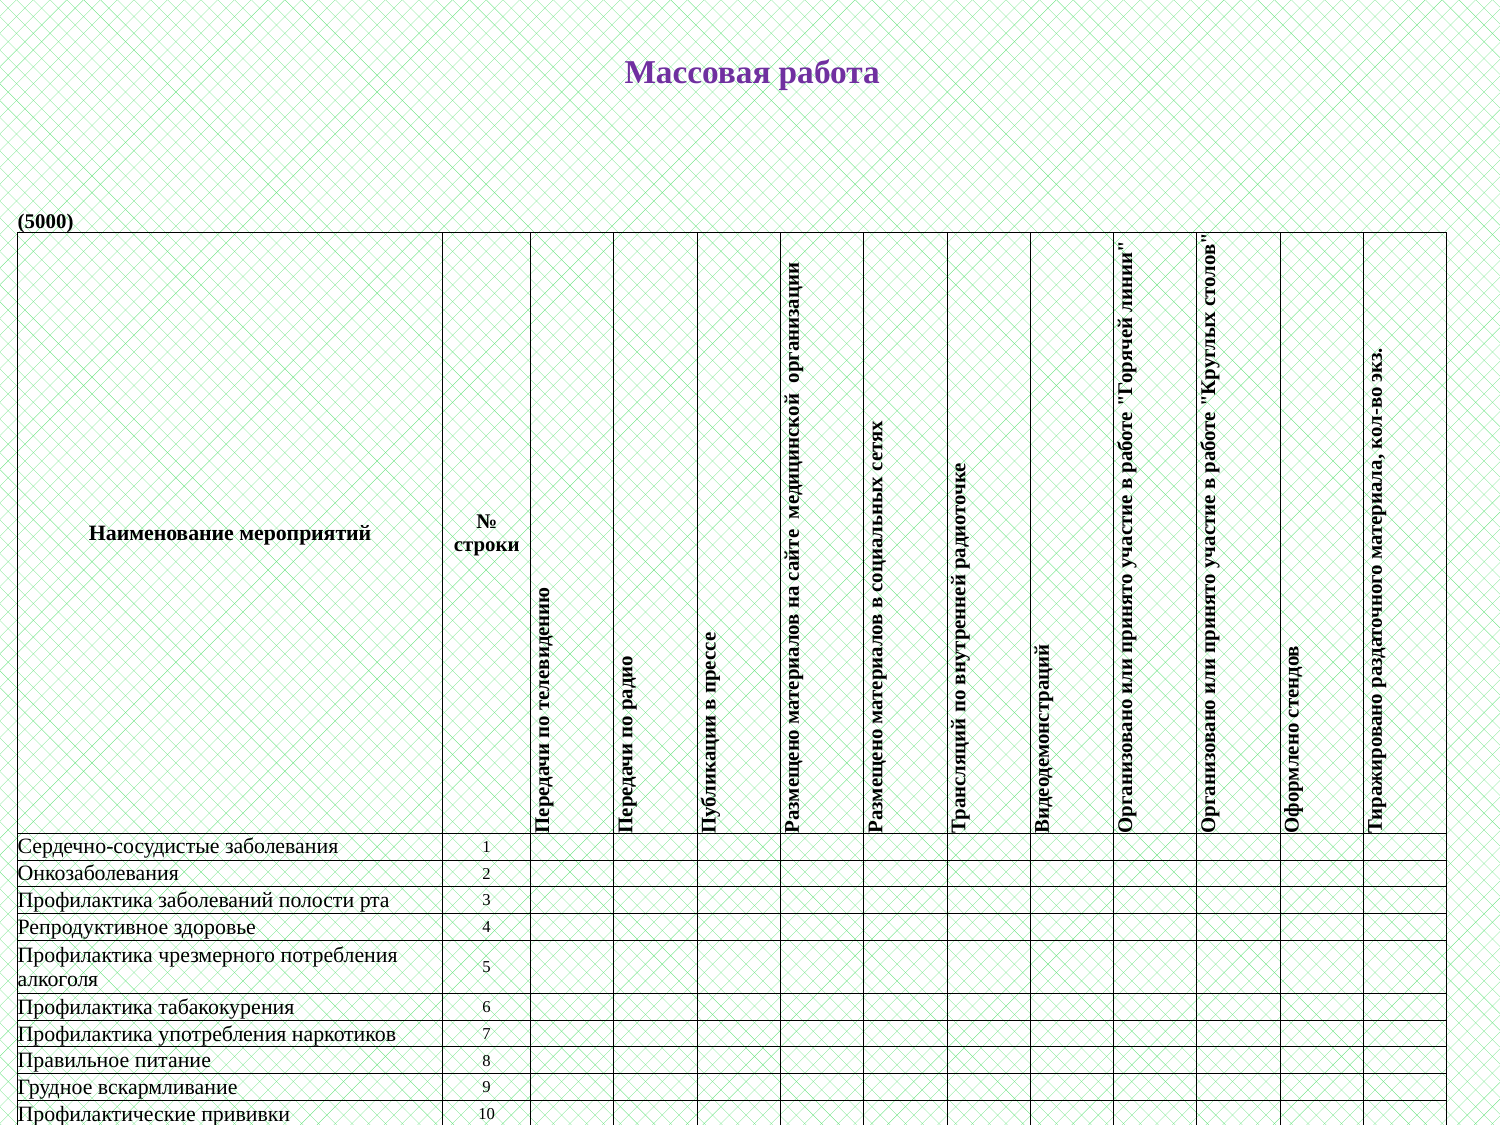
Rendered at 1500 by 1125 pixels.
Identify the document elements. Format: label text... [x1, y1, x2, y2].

table_cell [948, 1047, 1030, 1073]
table_cell [1197, 887, 1280, 913]
table_cell [1197, 941, 1280, 993]
table_cell Наименование мероприятий [18, 233, 442, 833]
table_cell [948, 834, 1030, 860]
table_cell [1364, 941, 1446, 993]
table_cell Размещено материалов в социальных сетях [864, 233, 947, 833]
table_cell [531, 1047, 613, 1073]
table_cell [1114, 994, 1196, 1020]
table_cell [1364, 914, 1446, 940]
table_cell [531, 210, 614, 232]
table_cell [1031, 1074, 1113, 1100]
table_cell 7 [443, 1021, 530, 1046]
table_cell [1197, 1101, 1280, 1125]
table_cell 5 [443, 941, 530, 993]
table_cell [1364, 887, 1446, 913]
table_cell [781, 1101, 863, 1125]
table_cell [1031, 1047, 1113, 1073]
table_cell [948, 1021, 1030, 1046]
table_cell 3 [443, 887, 530, 913]
table_header [780, 143, 864, 210]
table_cell [1197, 1047, 1280, 1073]
table_header [1280, 117, 1363, 210]
table_cell [614, 1021, 697, 1046]
table_cell [697, 210, 780, 232]
table_header [1197, 117, 1280, 210]
table_cell [948, 914, 1030, 940]
table_cell [1114, 1021, 1196, 1046]
table_cell [531, 914, 613, 940]
table_cell [1031, 941, 1113, 993]
table_cell [1114, 941, 1196, 993]
table_cell [1364, 994, 1446, 1020]
table_cell [781, 914, 863, 940]
table_cell [1281, 941, 1363, 993]
table_cell [698, 941, 780, 993]
table_cell [781, 1021, 863, 1046]
table_cell [864, 994, 947, 1020]
table_cell [864, 834, 947, 860]
table_cell Сердечно-сосудистые заболевания [18, 834, 442, 860]
table_cell 1 [443, 834, 530, 860]
table_header [1030, 117, 1114, 210]
table_cell [864, 1101, 947, 1125]
table_cell [698, 994, 780, 1020]
table_cell [1031, 887, 1113, 913]
table_cell [531, 1021, 613, 1046]
table_cell [1281, 834, 1363, 860]
table_cell [1364, 1101, 1446, 1125]
table_cell [1281, 861, 1363, 886]
table_cell [1031, 1101, 1113, 1125]
table_cell (5000) [18, 210, 443, 232]
table_cell [614, 1101, 697, 1125]
table_cell [948, 887, 1030, 913]
table_cell 6 [443, 994, 530, 1020]
table_cell [1197, 914, 1280, 940]
table_cell [781, 994, 863, 1020]
table_cell [948, 1074, 1030, 1100]
table_cell [1364, 861, 1446, 886]
table_cell Профилактика чрезмерного потребления алкоголя [18, 941, 442, 993]
table_cell [531, 834, 613, 860]
table_cell [781, 834, 863, 860]
table_cell 9 [443, 1074, 530, 1100]
table_cell [948, 861, 1030, 886]
table_cell [698, 1047, 780, 1073]
table_cell [1031, 994, 1113, 1020]
table_cell [1281, 1074, 1363, 1100]
table_cell Оформлено стендов [1281, 233, 1363, 833]
table_cell [614, 861, 697, 886]
table_cell Правильное питание [18, 1047, 442, 1073]
table_cell [443, 210, 531, 232]
table_cell Организовано или принято участие в работе "Горячей линии" [1114, 233, 1196, 833]
table_cell [864, 861, 947, 886]
table_cell [1031, 1021, 1113, 1046]
table_header [1114, 117, 1197, 210]
table_cell [780, 210, 864, 232]
table_cell Репродуктивное здоровье [18, 914, 442, 940]
table_cell [1281, 914, 1363, 940]
table_header [1363, 117, 1447, 210]
table_cell [698, 861, 780, 886]
table_cell [1114, 1101, 1196, 1125]
table_cell [1114, 1047, 1196, 1073]
table_cell [531, 994, 613, 1020]
table_cell [1197, 1074, 1280, 1100]
table_cell Онкозаболевания [18, 861, 442, 886]
table_cell [1031, 914, 1113, 940]
table_cell [1364, 1021, 1446, 1046]
table_cell [1281, 887, 1363, 913]
table_cell Профилактика табакокурения [18, 994, 442, 1020]
table_cell [531, 861, 613, 886]
table_cell 4 [443, 914, 530, 940]
table_header [697, 143, 780, 210]
table_cell [531, 887, 613, 913]
table_cell [1114, 834, 1196, 860]
table_cell [698, 914, 780, 940]
table_cell [948, 994, 1030, 1020]
table_cell [1197, 994, 1280, 1020]
table_cell Грудное вскармливание [18, 1074, 442, 1100]
table_cell [864, 914, 947, 940]
table_cell Профилактика заболеваний полости рта [18, 887, 442, 913]
table_cell [531, 1074, 613, 1100]
table_cell [1031, 861, 1113, 886]
table_cell [1114, 210, 1197, 232]
table_cell [698, 834, 780, 860]
table_cell [781, 941, 863, 993]
table_cell [1114, 1074, 1196, 1100]
text_box Массовая работа [609, 42, 896, 143]
table_cell [864, 941, 947, 993]
table_cell [864, 1021, 947, 1046]
table_cell [1114, 861, 1196, 886]
table_cell Передачи по радио [614, 233, 697, 833]
table_cell [864, 1074, 947, 1100]
table_cell [531, 941, 613, 993]
table_cell [781, 887, 863, 913]
table_cell [614, 994, 697, 1020]
table_cell [1364, 1047, 1446, 1073]
table_cell Видеодемонстраций [1031, 233, 1113, 833]
table_cell [948, 941, 1030, 993]
table_cell [1364, 1074, 1446, 1100]
table_cell [864, 210, 947, 232]
table_cell Организовано или принято участие в работе "Круглых столов" [1197, 233, 1280, 833]
table_header [614, 143, 697, 210]
table_cell 10 [443, 1101, 530, 1125]
table_cell [781, 1047, 863, 1073]
table_cell [698, 887, 780, 913]
table_cell [1363, 210, 1447, 232]
table_cell Размещено материалов на сайте медицинской организации [781, 233, 863, 833]
table_cell [864, 1047, 947, 1073]
table_cell Публикации в прессе [698, 233, 780, 833]
table_header [864, 117, 947, 210]
table_cell [947, 210, 1030, 232]
table_cell [1197, 1021, 1280, 1046]
table_cell [614, 887, 697, 913]
table_cell [614, 210, 697, 232]
table_cell [1114, 887, 1196, 913]
table_cell [1281, 1047, 1363, 1073]
table_cell [698, 1101, 780, 1125]
table_header [947, 117, 1030, 210]
table_cell [1031, 834, 1113, 860]
table_cell Профилактические прививки [18, 1101, 442, 1125]
table_cell [1281, 994, 1363, 1020]
table_cell Профилактика употребления наркотиков [18, 1021, 442, 1046]
table_cell [1197, 861, 1280, 886]
table_cell [614, 1047, 697, 1073]
table_cell [614, 914, 697, 940]
table_cell [1281, 1101, 1363, 1125]
table_cell [1280, 210, 1363, 232]
table_cell [1281, 1021, 1363, 1046]
table_cell Трансляций по внутренней радиоточке [948, 233, 1030, 833]
table_cell [698, 1074, 780, 1100]
table_cell 8 [443, 1047, 530, 1073]
table_cell [614, 1074, 697, 1100]
table_cell 2 [443, 861, 530, 886]
table_cell Тиражировано раздаточного материала, кол-во экз. [1364, 233, 1446, 833]
table_cell [1197, 834, 1280, 860]
table_cell [781, 861, 863, 886]
table_cell [1030, 210, 1114, 232]
table_cell [1197, 210, 1280, 232]
table_cell [781, 1074, 863, 1100]
table_cell [614, 834, 697, 860]
table_cell № строки [443, 233, 530, 833]
table_cell [614, 941, 697, 993]
table_cell [1364, 834, 1446, 860]
table_cell [864, 887, 947, 913]
table_cell [698, 1021, 780, 1046]
table_header [18, 117, 614, 210]
table_cell [1114, 914, 1196, 940]
table_cell [948, 1101, 1030, 1125]
table_cell Передачи по телевидению [531, 233, 613, 833]
table_cell [531, 1101, 613, 1125]
